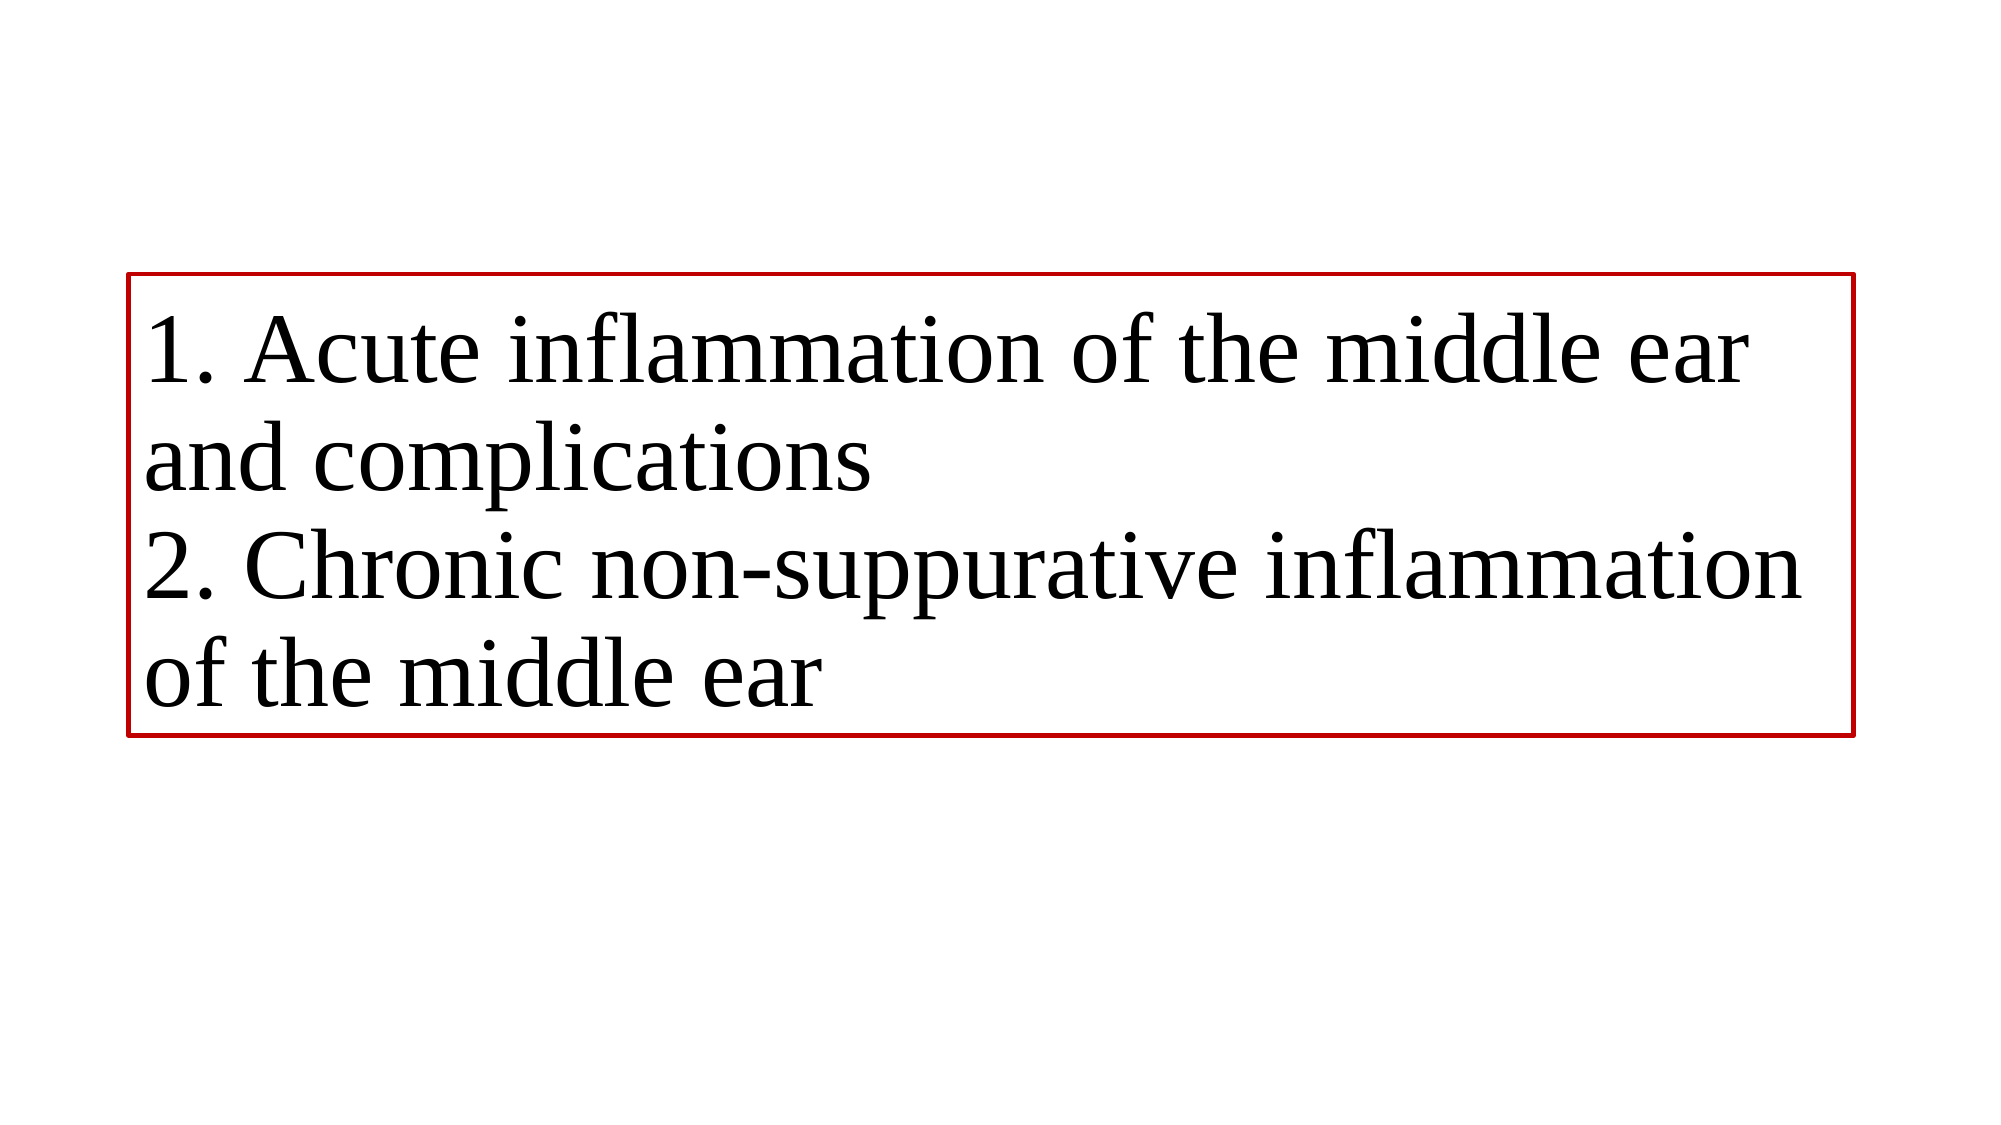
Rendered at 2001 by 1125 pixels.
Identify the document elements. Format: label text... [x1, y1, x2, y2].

title 1. Acute inflammation of the middle ear and complications 2. Chronic non-suppurative inflammation of the middle ear [128, 274, 1854, 736]
